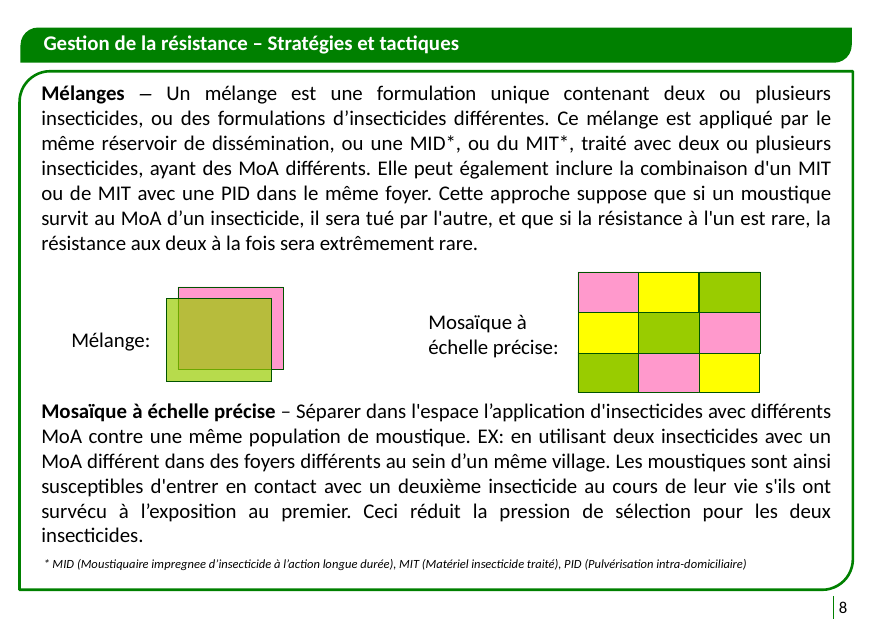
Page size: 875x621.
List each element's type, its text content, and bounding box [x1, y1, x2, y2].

text_box [577, 353, 638, 393]
text_box Gestion de la résistance – Stratégies et tactiques [28, 22, 786, 47]
text_box [699, 312, 760, 353]
text_box Mélange: [56, 318, 166, 359]
text_box [18, 28, 28, 65]
text_box 8 [824, 589, 863, 621]
text_box [698, 353, 760, 393]
text_box [639, 312, 699, 353]
text_box * MID (Moustiquaire impregnee d’insecticide à l’action longue durée), MIT (Matériel insecticide traité), PID (Pulvérisation intra-domiciliaire) [28, 548, 834, 579]
text_box [786, 25, 854, 60]
text_box [638, 271, 699, 312]
text_box [577, 312, 639, 353]
text_box Mélanges – Un mélange est une formulation unique contenant deux ou plusieurs insecticides, ou des formulations d’insecticides différentes. Ce mélange est appliqué par le même réservoir de dissémination, ou une MID*, ou du MIT*, traité avec deux ou plusieurs insecticides, ayant des MoA différents. Elle peut également inclure la combinaison d'un MIT ou de MIT avec une PID dans le même foyer. Cette approche suppose que si un moustique survit au MoA d’un insecticide, il sera tué par l'autre, et que si la résistance à l'un est rare, la résistance aux deux à la fois sera extrêmement rare. Mosaïque à échelle précise – Séparer dans l'espace l’application d'insecticides avec différents MoA contre une même population de moustique. EX: en utilisant deux insecticides avec un MoA différent dans des foyers différents au sein d’un même village. Les moustiques sont ainsi susceptibles d'entrer en contact avec un deuxième insecticide au cours de leur vie s'ils ont survécu à l’exposition au premier. Ceci réduit la pression de sélection pour les deux insecticides. [26, 47, 847, 555]
text_box [17, 69, 855, 592]
text_box [638, 353, 698, 393]
text_box [699, 271, 760, 312]
text_box [577, 271, 638, 312]
text_box [166, 298, 272, 381]
text_box [177, 286, 284, 370]
text_box Mosaïque à échelle précise: [413, 301, 577, 366]
